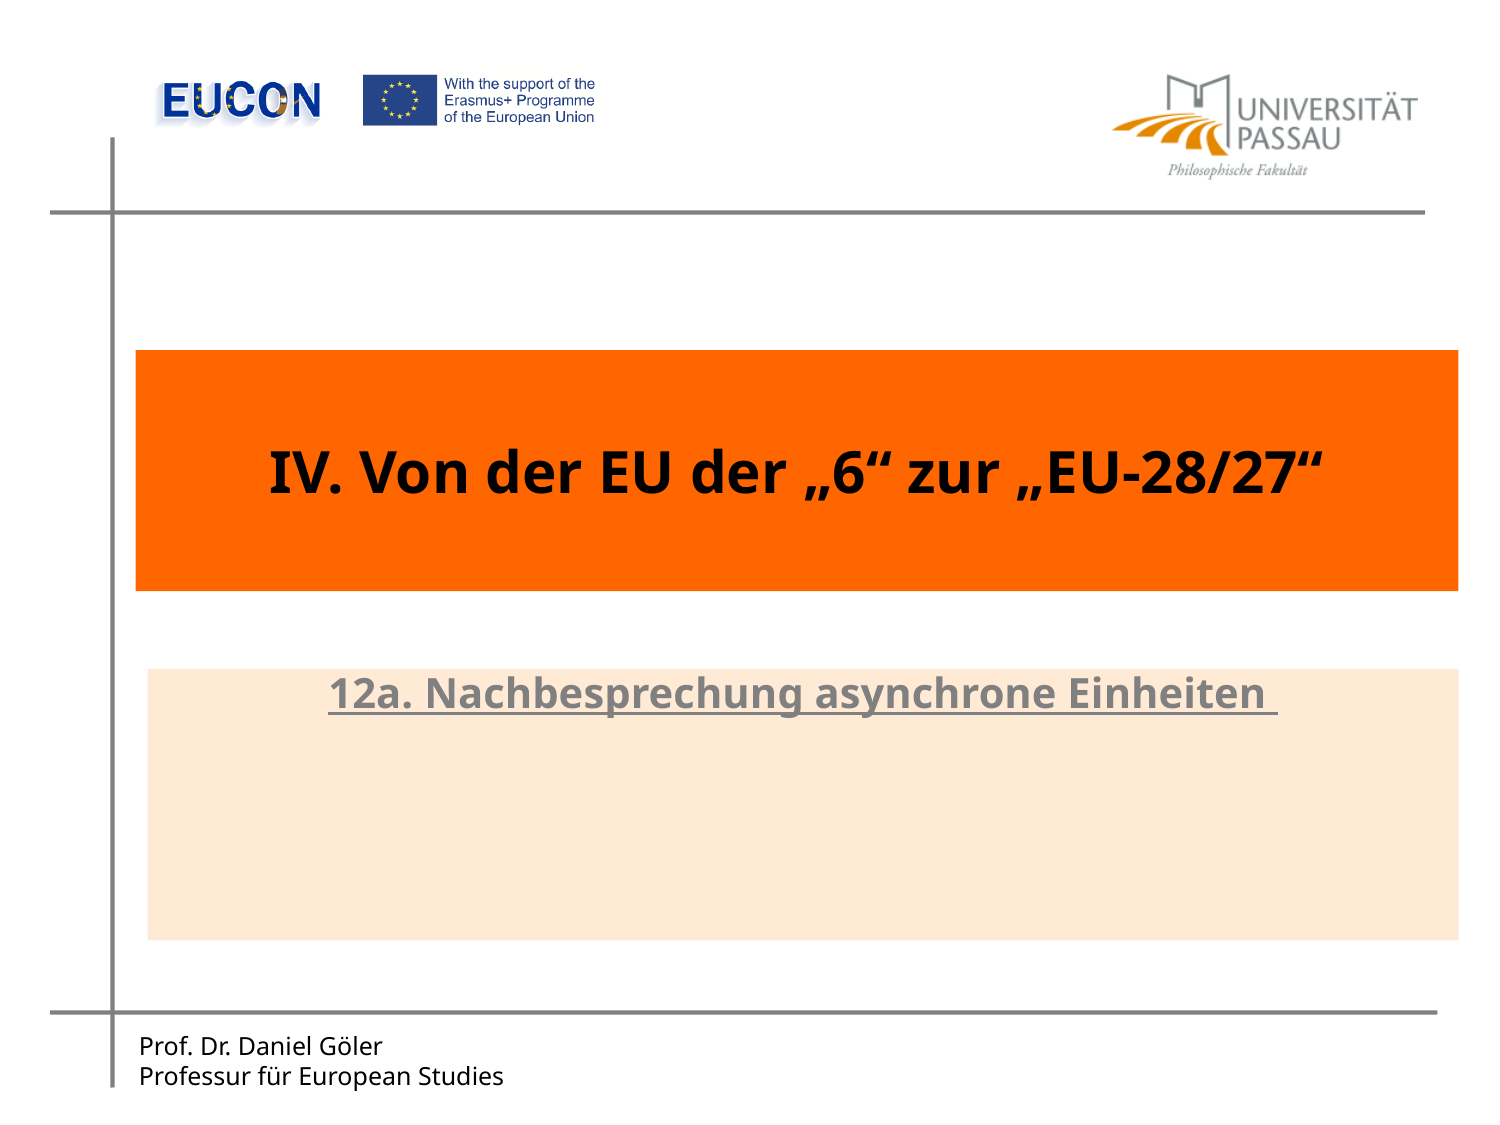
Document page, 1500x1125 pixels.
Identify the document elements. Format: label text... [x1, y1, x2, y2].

subtitle 12a. Nachbesprechung asynchrone Einheiten [147, 668, 1459, 941]
picture [1112, 74, 1418, 180]
title IV. Von der EU der „6“ zur „EU-28/27“ [135, 350, 1459, 592]
picture [147, 65, 603, 135]
